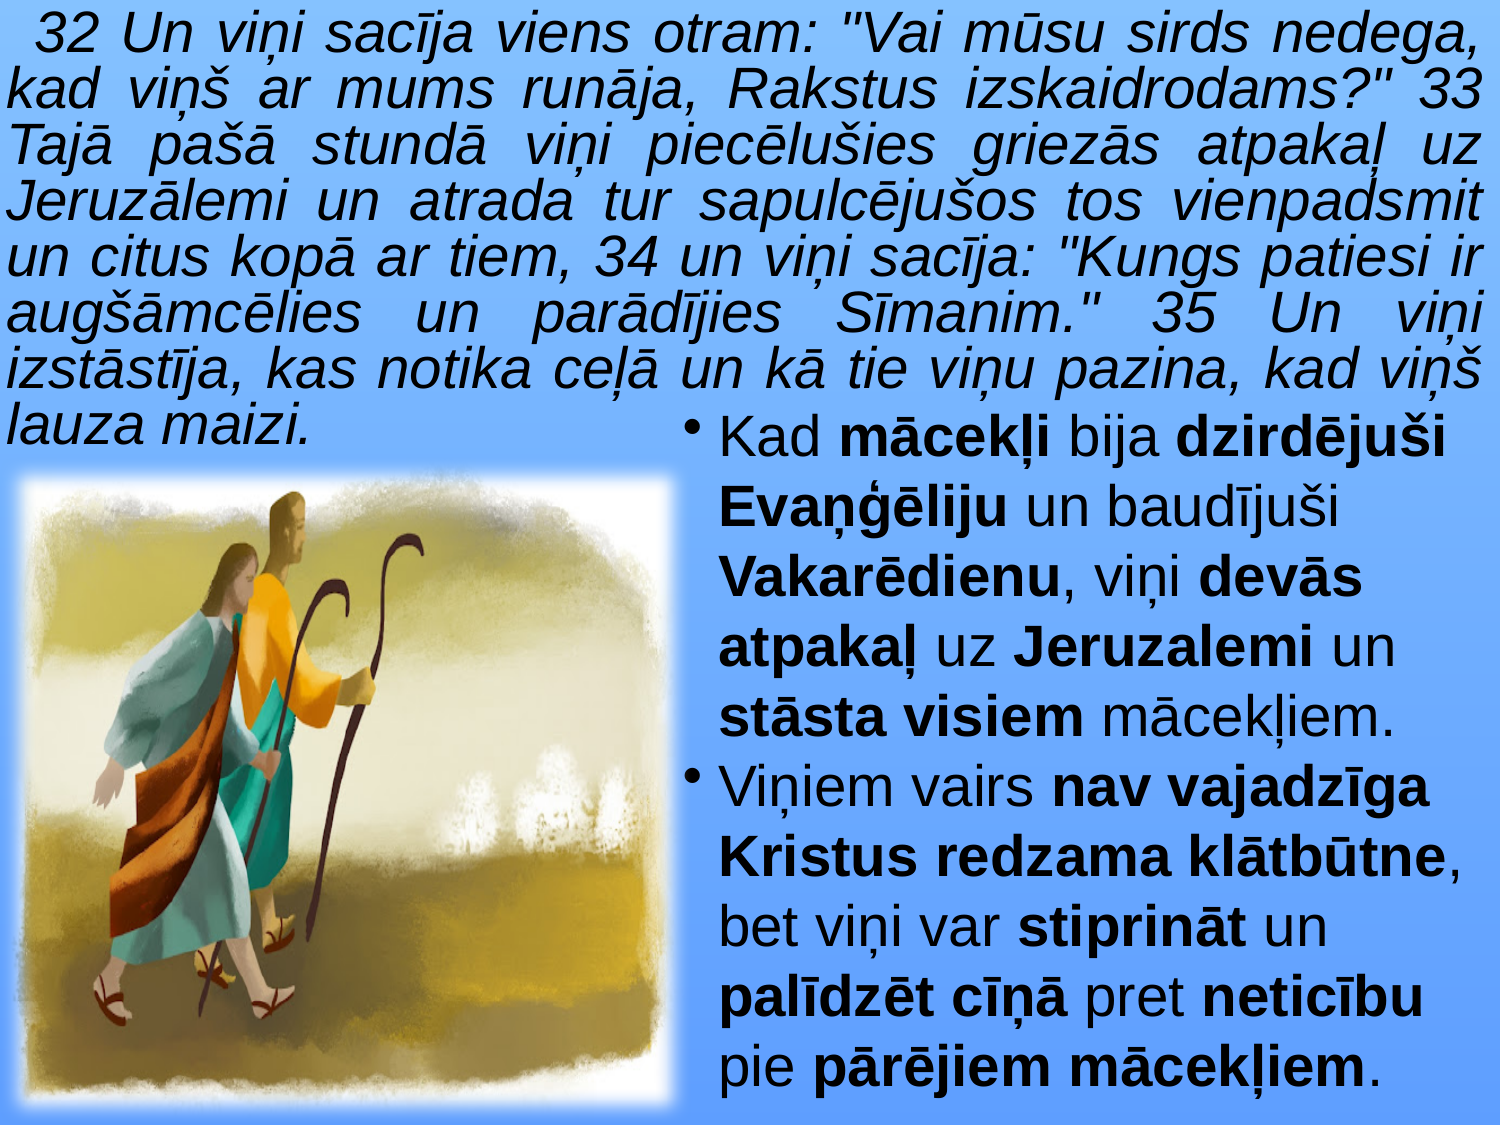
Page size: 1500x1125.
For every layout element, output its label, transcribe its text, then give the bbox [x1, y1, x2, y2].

picture [0, 457, 692, 1125]
list 32 Un viņi sacīja viens otram: "Vai mūsu sirds nedega, kad viņš ar mums runāja, Rakstus izskaidrodams?" 33 Tajā pašā stundā viņi piecēlušies griezās atpakaļ uz Jeruzālemi un atrada tur sapulcējušos tos vienpadsmit un citus kopā ar tiem, 34 un viņi sacīja: "Kungs patiesi ir augšāmcēlies un parādījies Sīmanim." 35 Un viņi izstāstīja, kas notika ceļā un kā tie viņu pazina, kad viņš lauza maizi. [0, 0, 1500, 198]
text_box Kad mācekļi bija dzirdējuši Evaņģēliju un baudījuši Vakarēdienu, viņi devās atpakaļ uz Jeruzalemi un stāsta visiem mācekļiem. Viņiem vairs nav vajadzīga Kristus redzama klātbūtne, bet viņi var stiprināt un palīdzēt cīņā pret neticību pie pārējiem mācekļiem. [667, 390, 1500, 1106]
